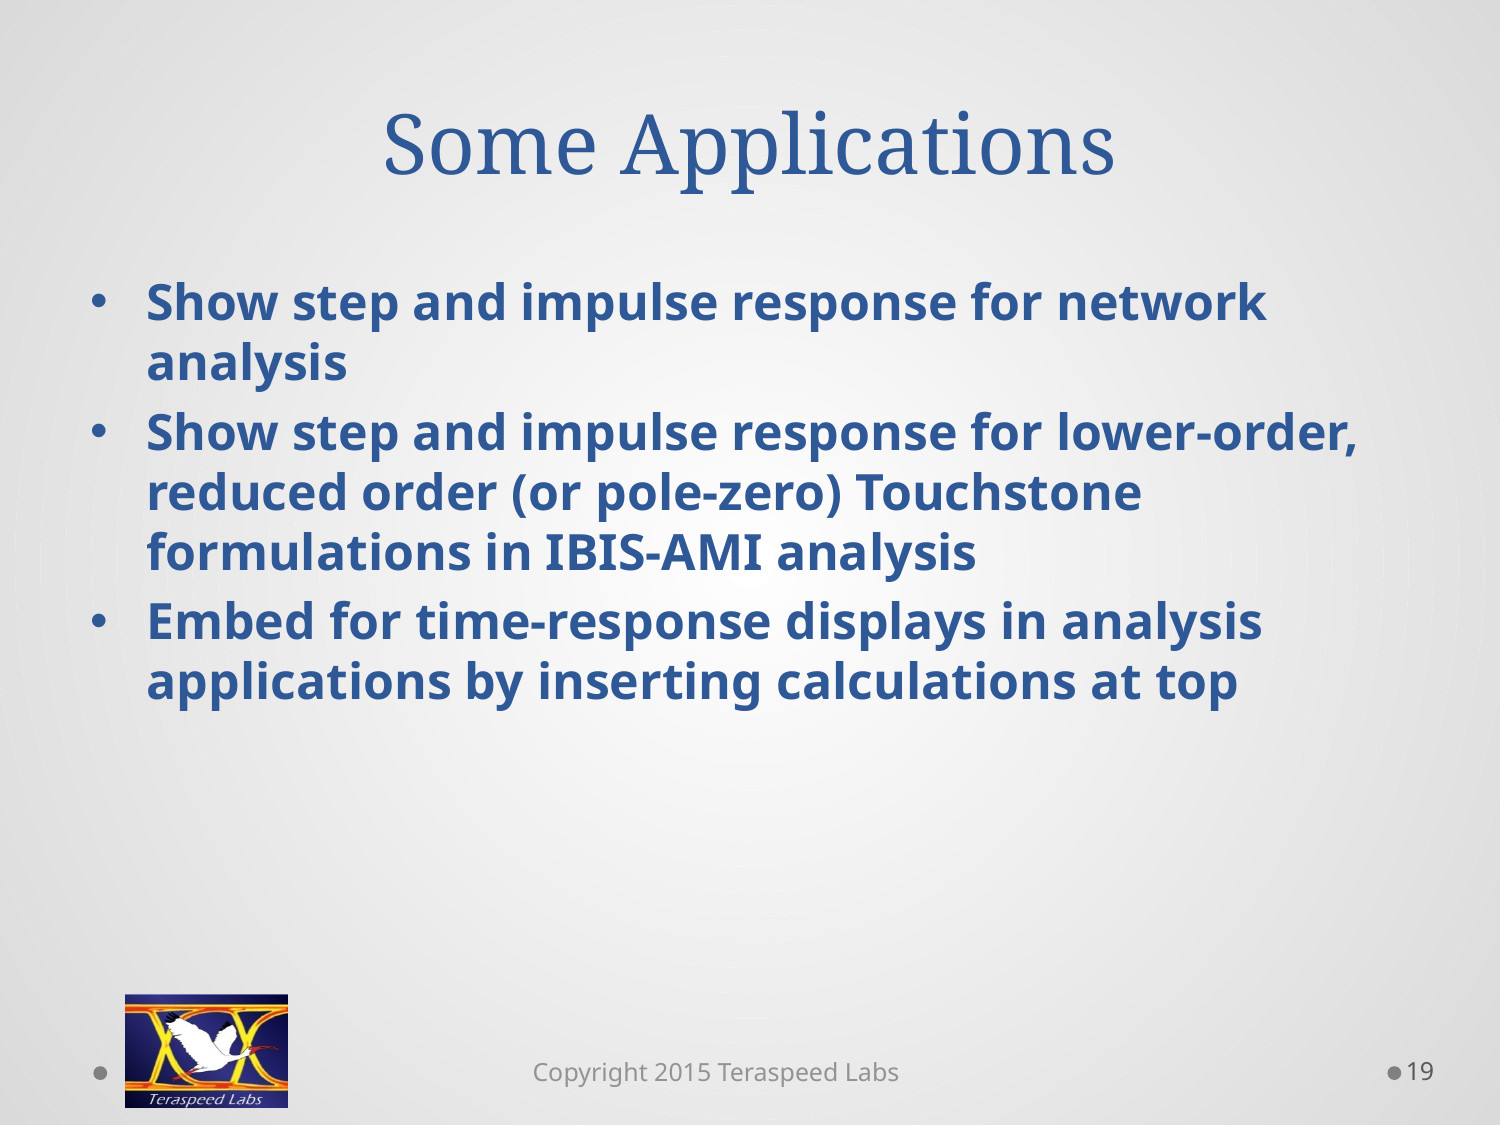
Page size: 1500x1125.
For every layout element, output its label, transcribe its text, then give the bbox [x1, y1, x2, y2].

list Show step and impulse response for network analysis Show step and impulse response for lower-order, reduced order (or pole-zero) Touchstone formulations in IBIS-AMI analysis Embed for time-response displays in analysis applications by inserting calculations at top [75, 262, 1425, 1005]
slide_number 19 [1401, 1042, 1494, 1103]
footer Copyright 2015 Teraspeed Labs [525, 1043, 993, 1103]
picture [125, 1005, 288, 1108]
title Some Applications [75, 0, 1425, 262]
